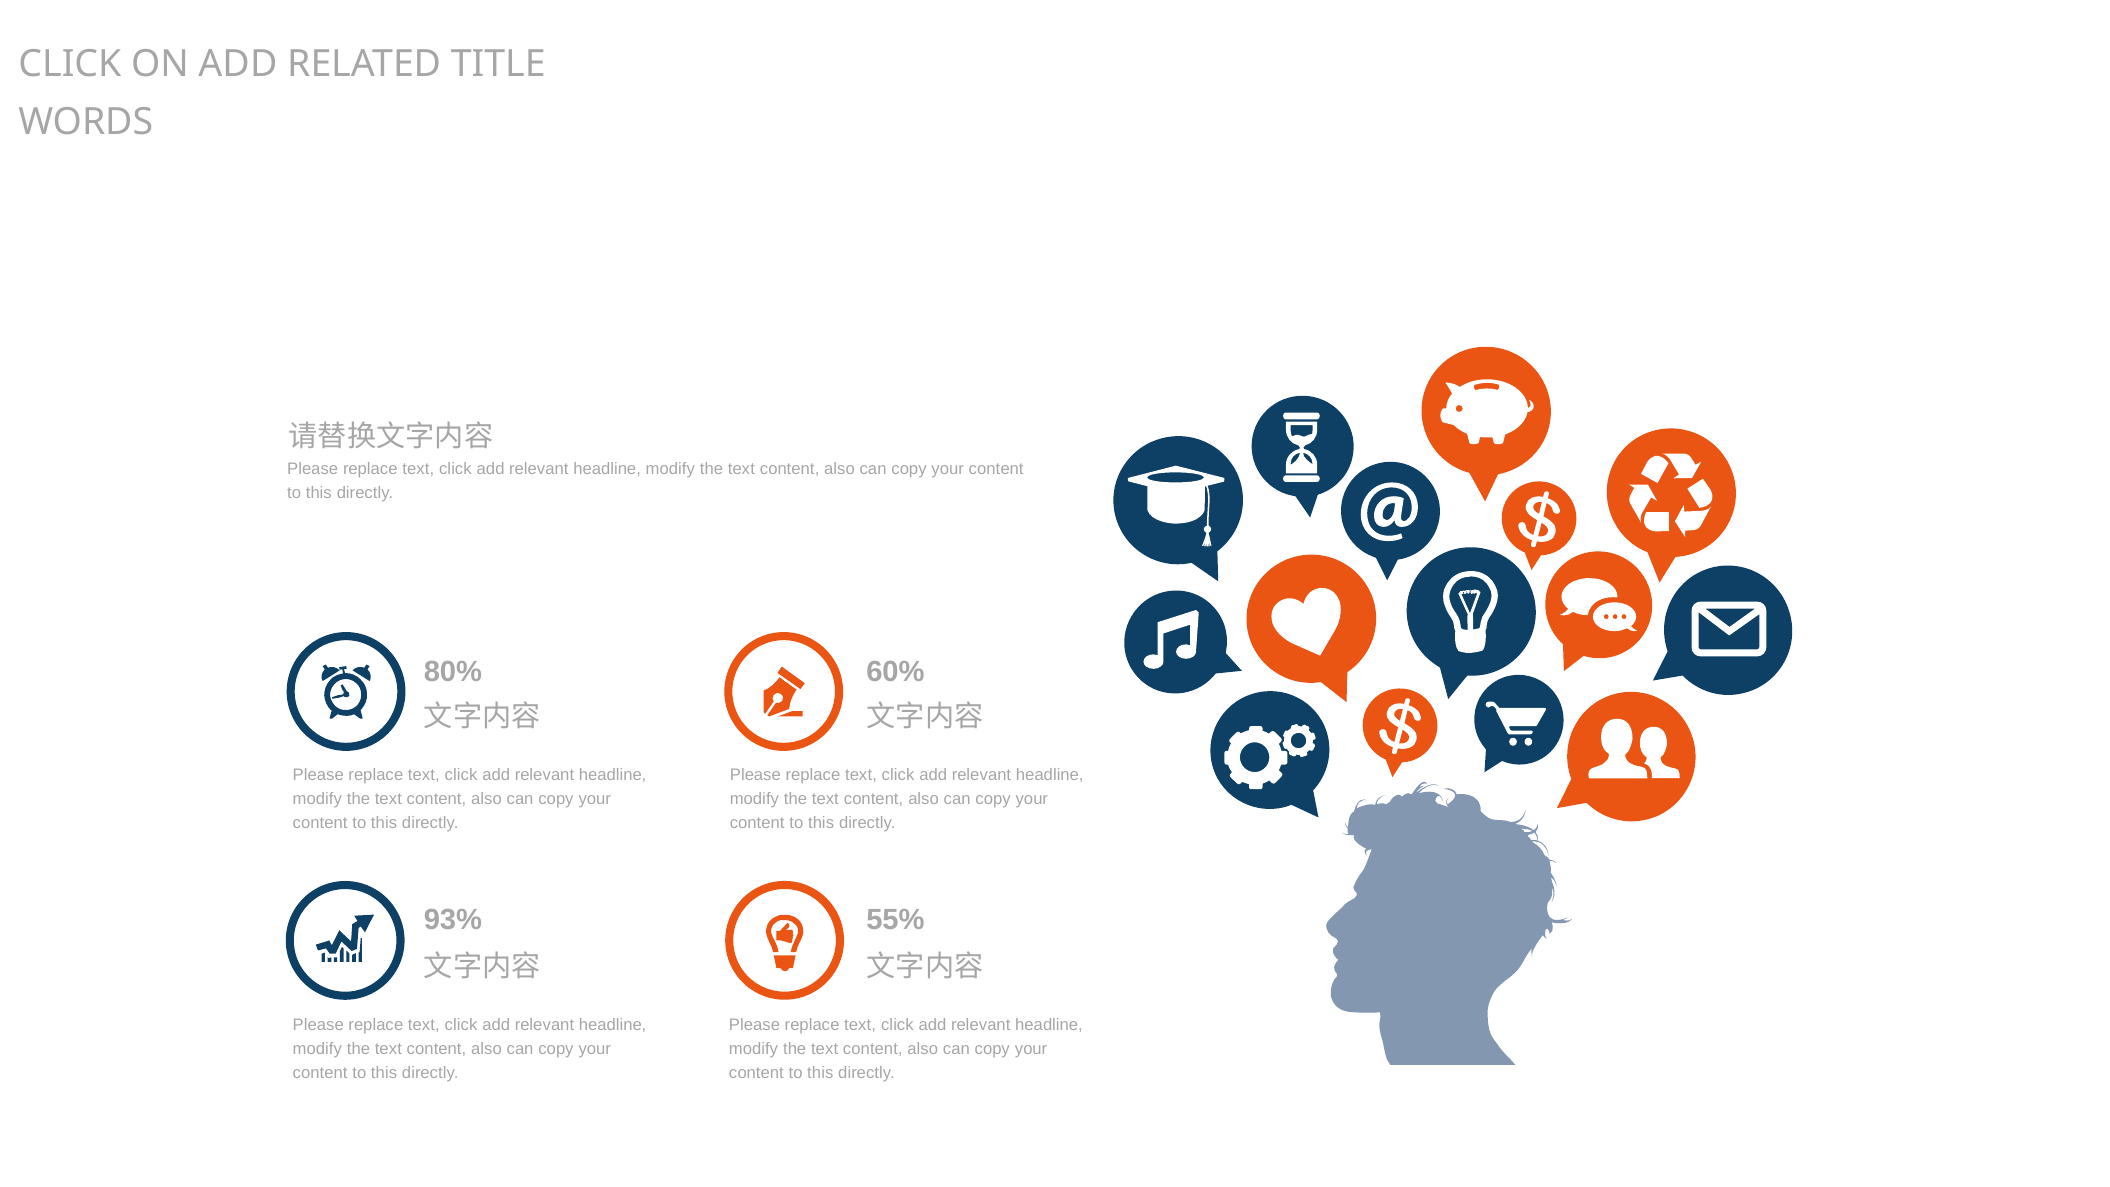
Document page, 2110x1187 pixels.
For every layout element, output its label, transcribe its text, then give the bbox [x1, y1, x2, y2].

text_box [284, 879, 406, 1001]
text_box [315, 914, 375, 954]
text_box Please replace text, click add relevant headline, modify the text content, also can copy your content to this directly. [278, 752, 672, 840]
text_box [285, 631, 407, 752]
text_box [766, 914, 804, 953]
text_box Please replace text, click add relevant headline, modify the text content, also can copy your content to this directly. [278, 1002, 672, 1090]
text_box [352, 664, 371, 682]
text_box [321, 664, 367, 719]
text_box [339, 946, 344, 962]
text_box 请替换文字内容 [274, 402, 509, 446]
text_box 文字内容 [409, 932, 556, 990]
text_box 60% [851, 638, 940, 696]
text_box [773, 955, 796, 972]
text_box 文字内容 [851, 932, 999, 990]
text_box Please replace text, click add relevant headline, modify the text content, also can copy your content to this directly. [715, 752, 1108, 840]
text_box [724, 879, 846, 1001]
text_box Please replace text, click add relevant headline, modify the text content, also can copy your content to this directly. [714, 1002, 1108, 1090]
text_box [358, 938, 362, 962]
text_box 80% [408, 638, 498, 696]
text_box 93% [408, 886, 498, 943]
text_box Please replace text, click add relevant headline, modify the text content, also can copy your content to this directly. [272, 446, 1051, 509]
text_box CLICK ON ADD RELATED TITLE WORDS [3, 18, 595, 150]
text_box 文字内容 [851, 682, 999, 740]
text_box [1108, 338, 1800, 1065]
text_box [321, 952, 325, 962]
text_box [346, 950, 350, 962]
text_box [723, 631, 845, 752]
text_box [763, 666, 805, 717]
text_box 55% [851, 886, 940, 943]
text_box 文字内容 [409, 682, 556, 740]
